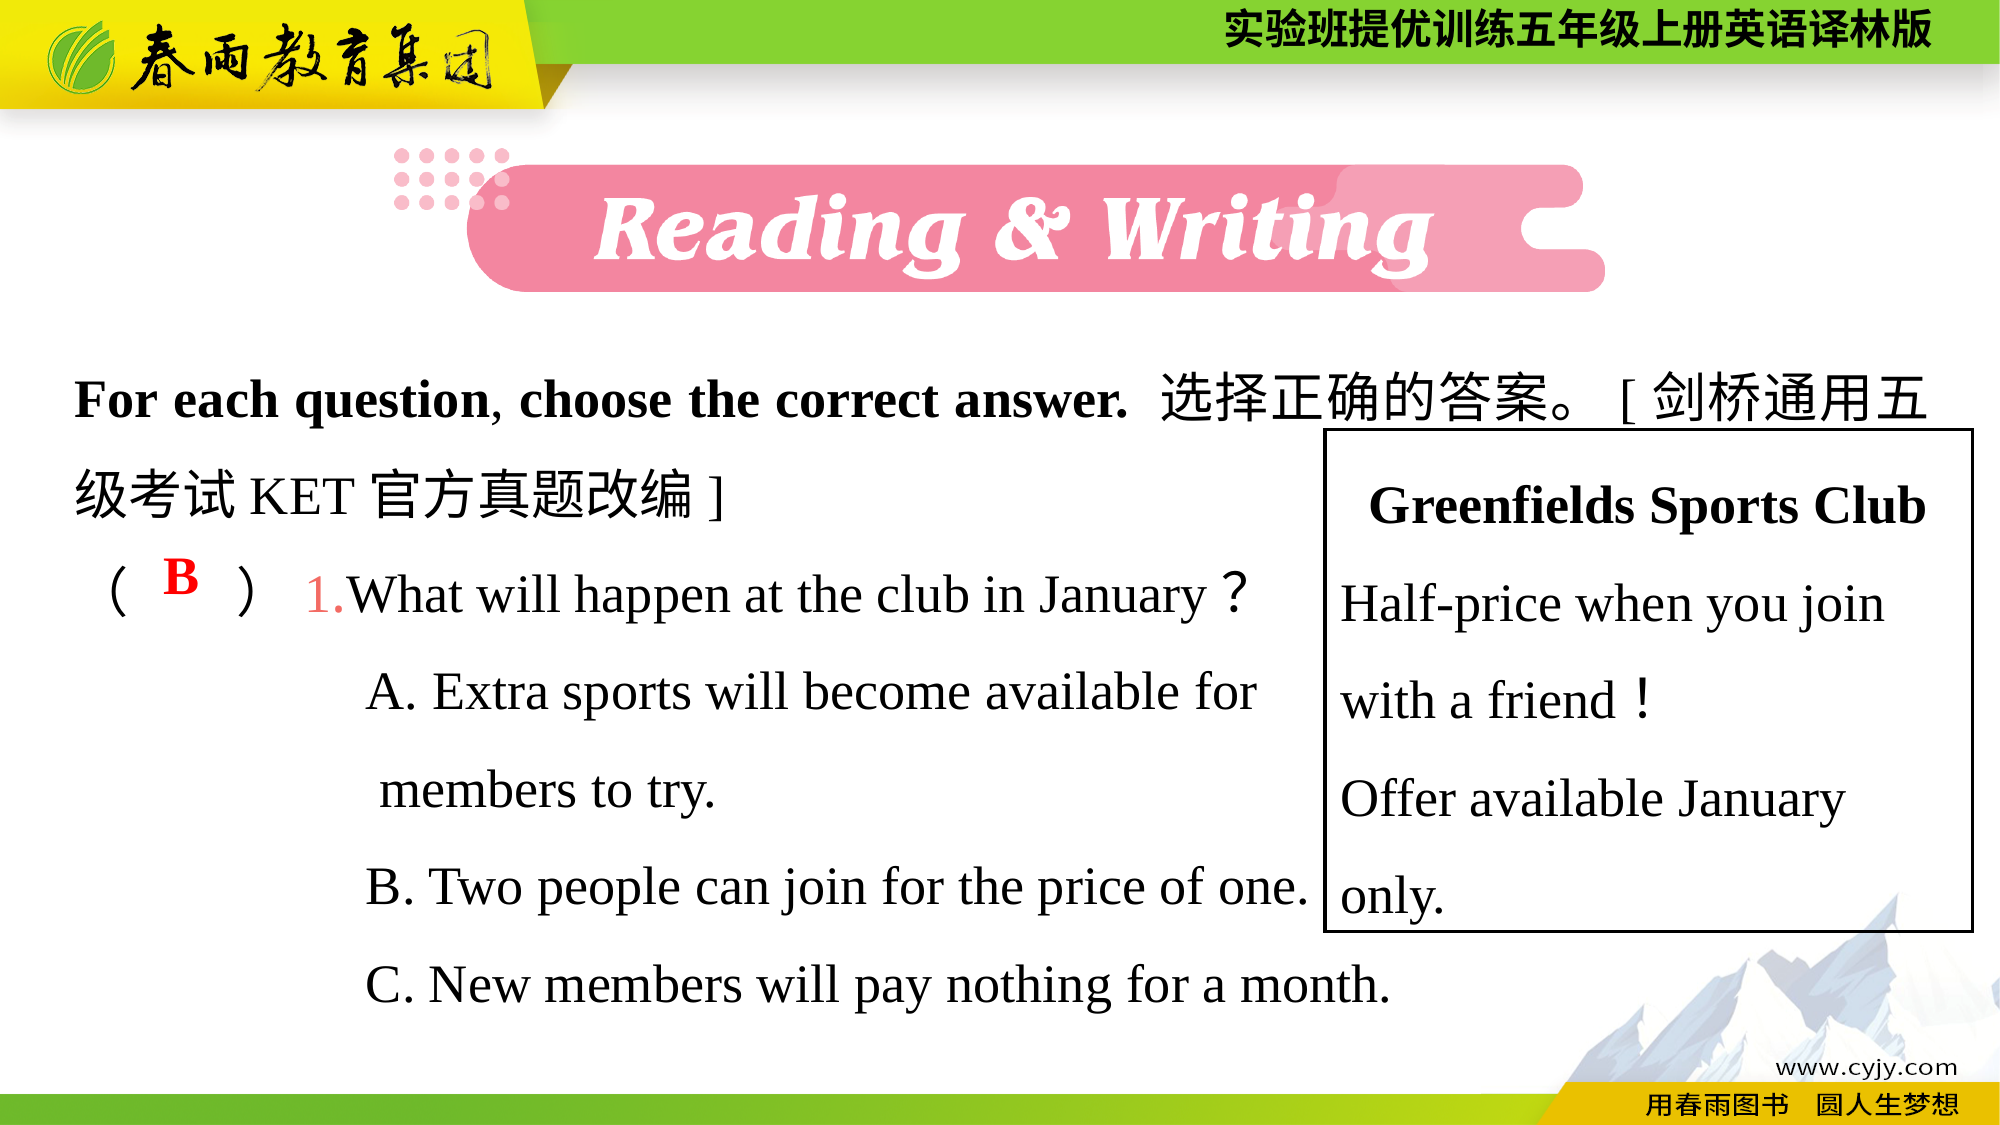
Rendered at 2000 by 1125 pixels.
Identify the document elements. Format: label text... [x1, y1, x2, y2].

picture [0, 0, 2000, 1125]
text_box B [148, 532, 215, 613]
list For each question, choose the correct answer. 选择正确的答案。[剑桥通用五级考试KET官方真题改编] （ ）1.What will happen at the club in January？ A. Extra sports will become available for members to try. B. Two people can join for the price of one. C. New members will pay nothing for a month. [59, 323, 1945, 1016]
text_box Greenfields Sports Club Half-price when you join with a friend！ Offer available January only. [1324, 429, 1973, 932]
